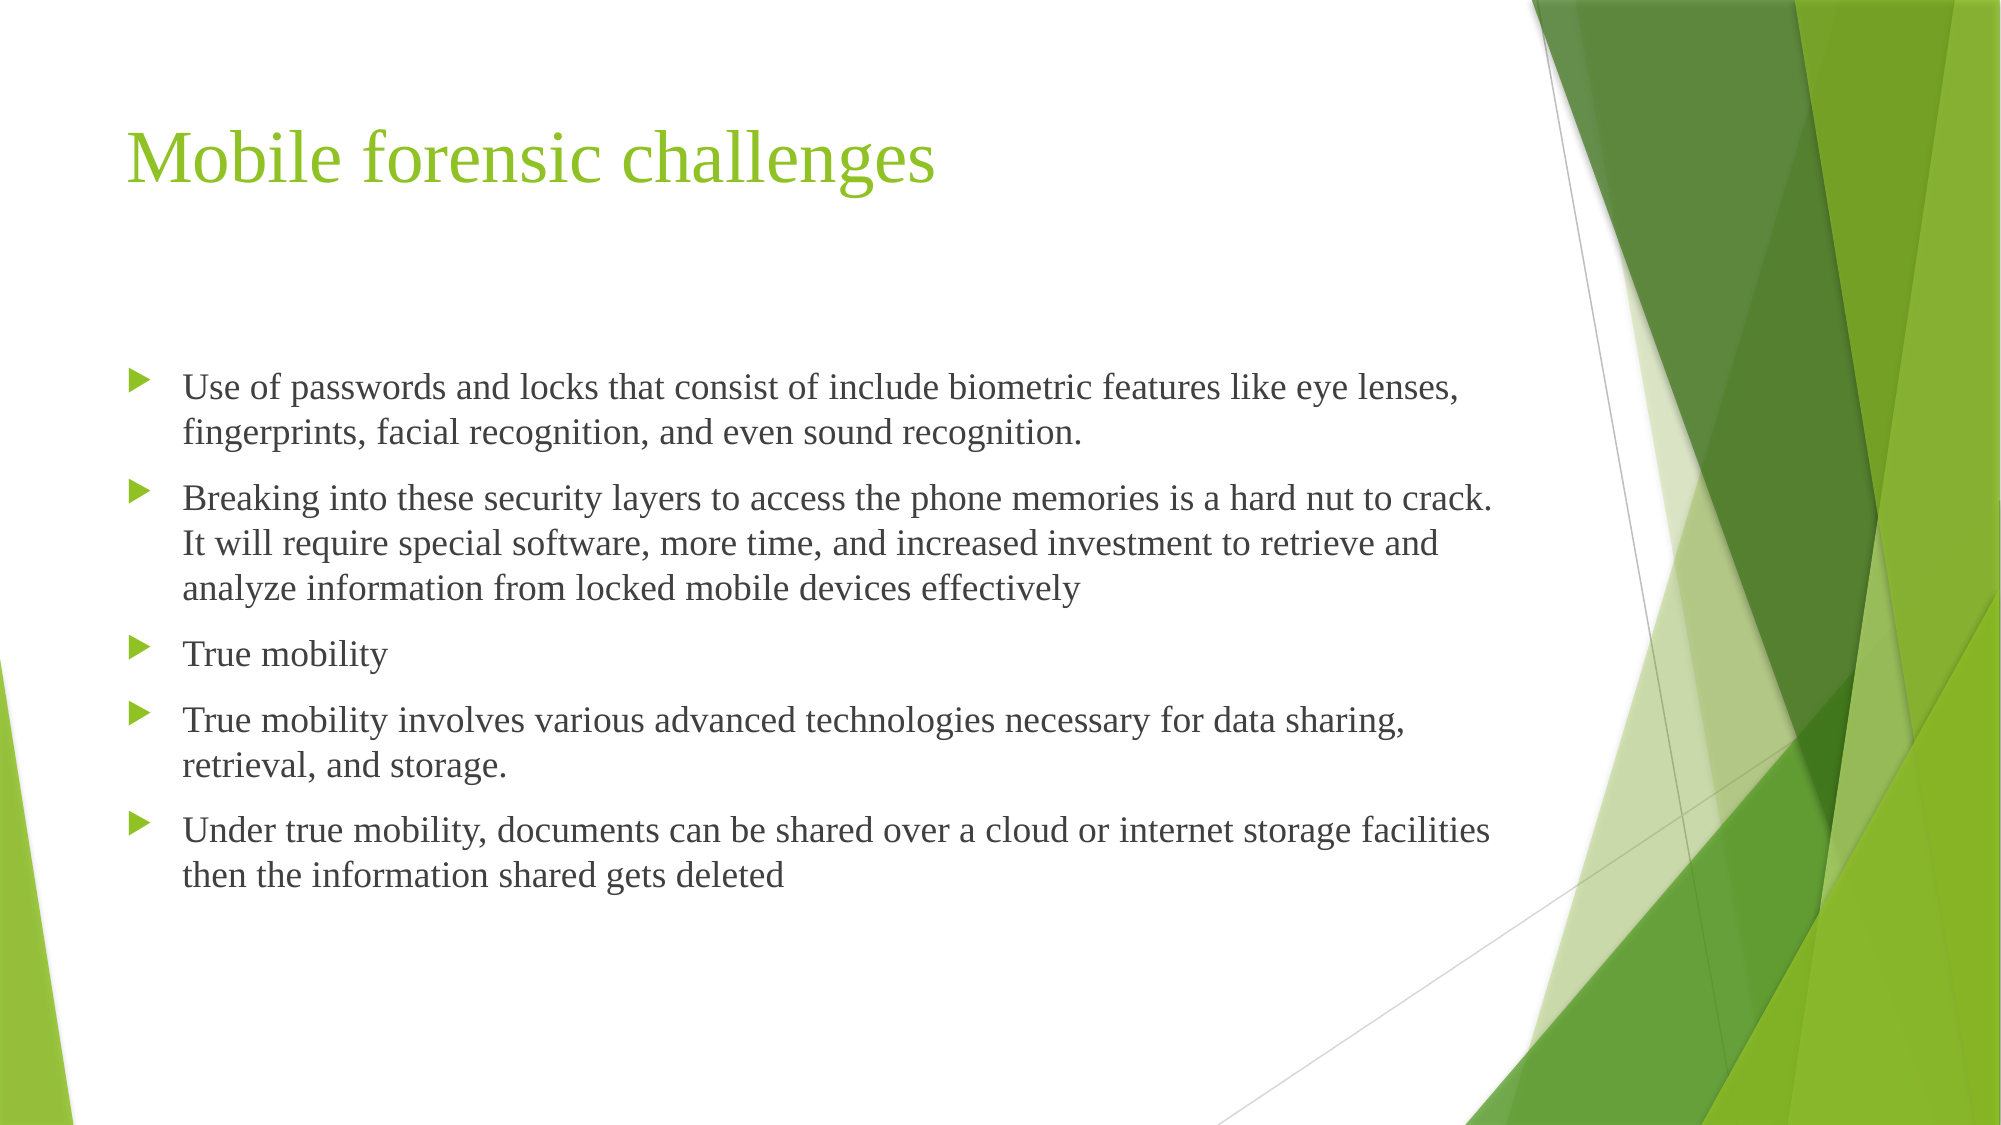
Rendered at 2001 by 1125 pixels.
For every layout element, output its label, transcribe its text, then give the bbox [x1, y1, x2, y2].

title Mobile forensic challenges [111, 99, 1522, 317]
list Use of passwords and locks that consist of include biometric features like eye lenses, fingerprints, facial recognition, and even sound recognition. Breaking into these security layers to access the phone memories is a hard nut to crack. It will require special software, more time, and increased investment to retrieve and analyze information from locked mobile devices effectively True mobility True mobility involves various advanced technologies necessary for data sharing, retrieval, and storage. Under true mobility, documents can be shared over a cloud or internet storage facilities then the information shared gets deleted [111, 354, 1522, 992]
